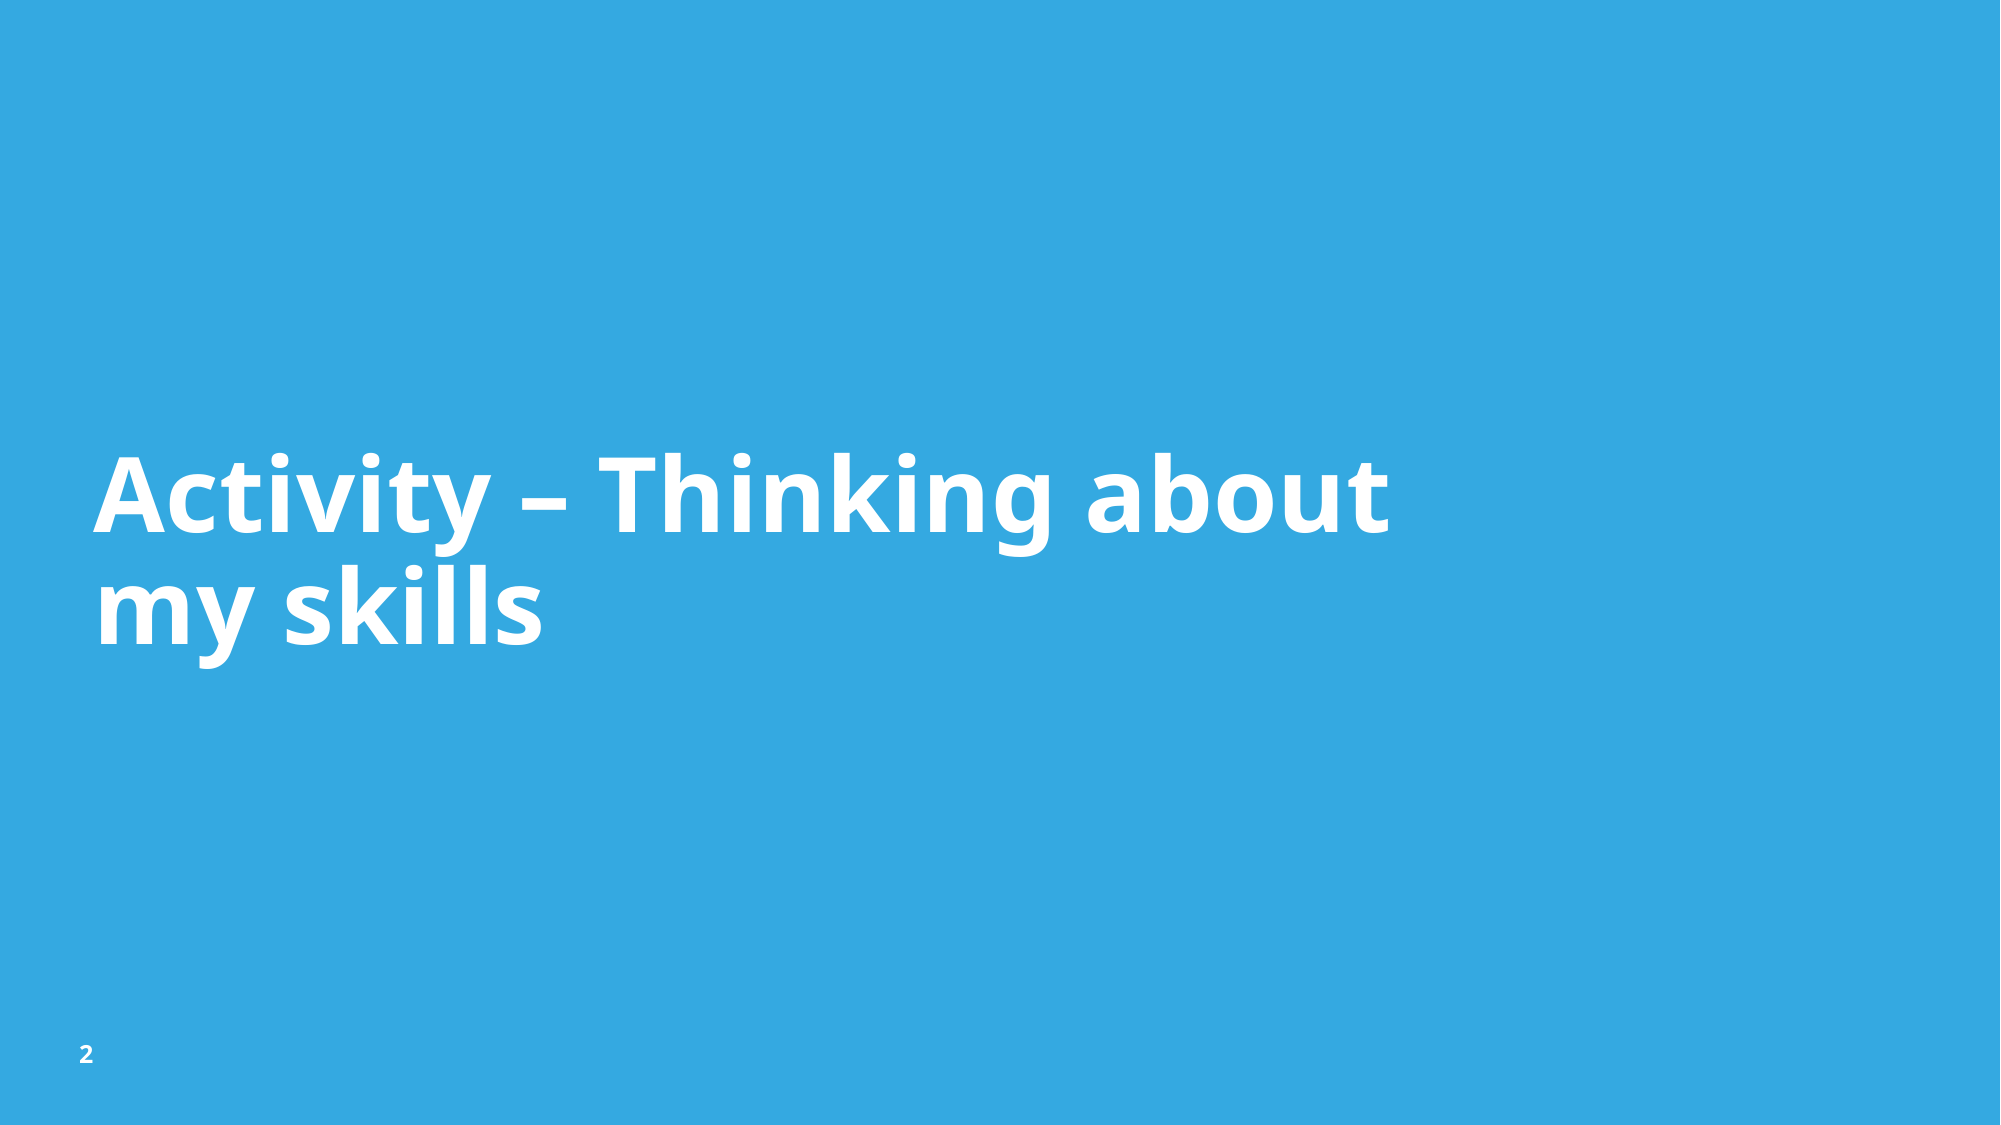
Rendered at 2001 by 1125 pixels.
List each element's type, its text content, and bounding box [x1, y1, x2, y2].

slide_number 2 [79, 1023, 190, 1073]
title Activity – Thinking about my skills [78, 125, 1579, 984]
